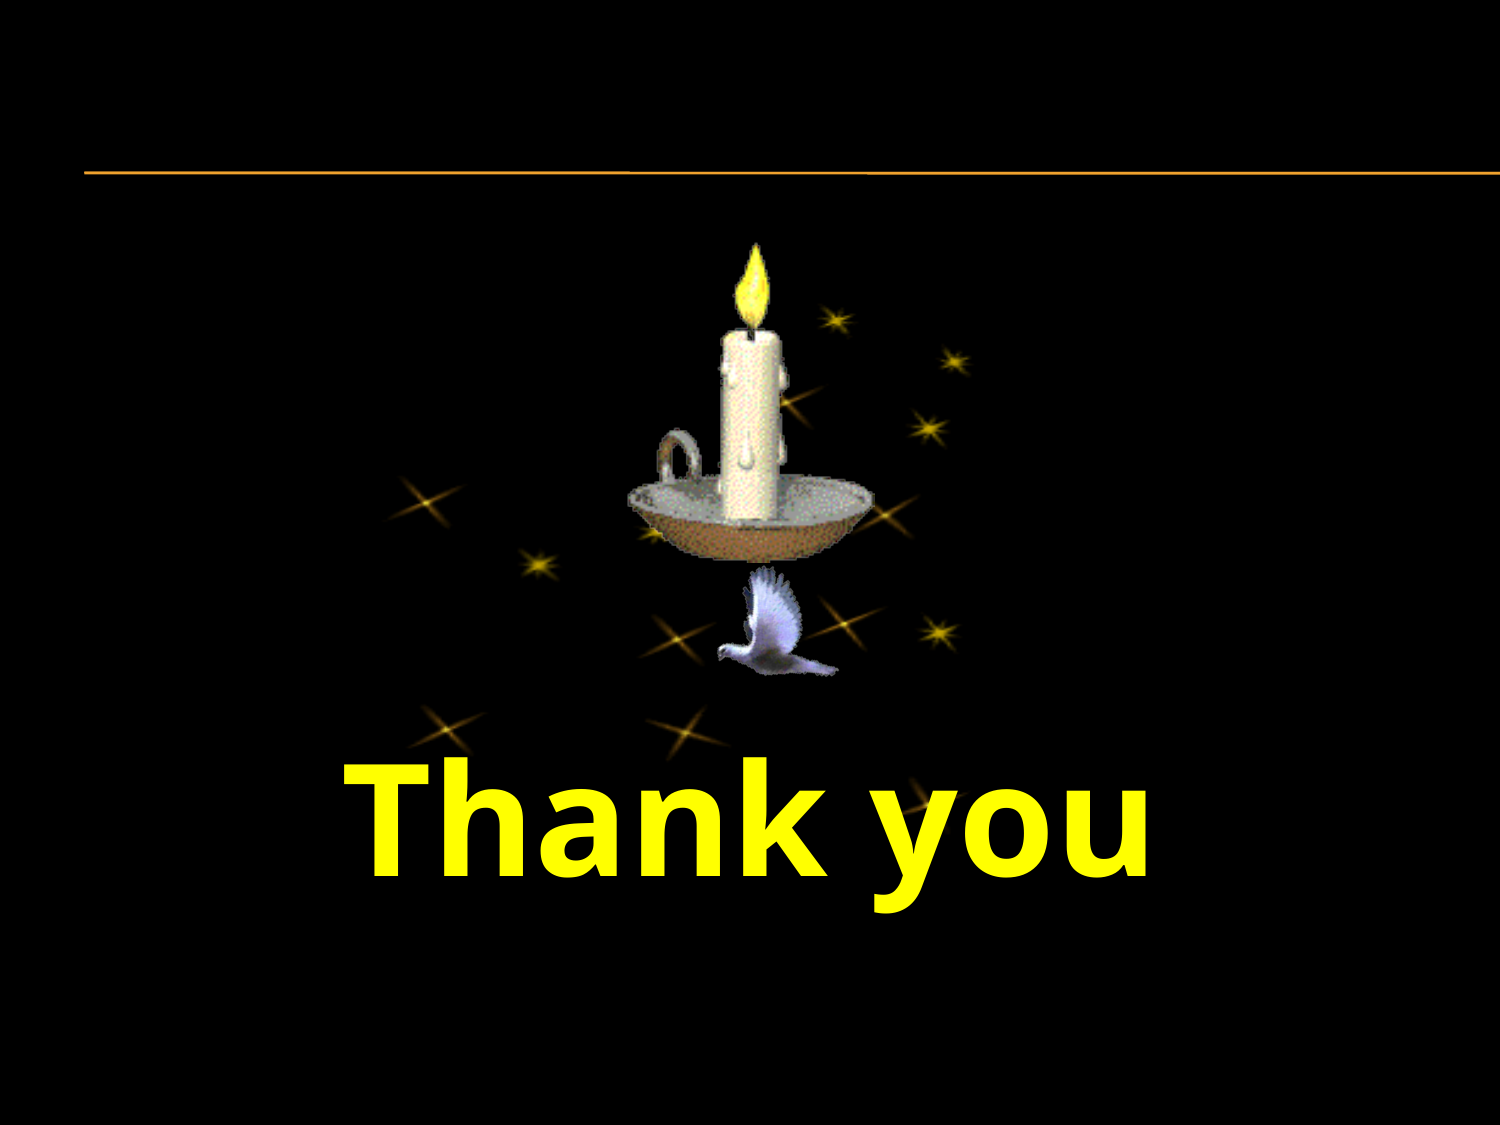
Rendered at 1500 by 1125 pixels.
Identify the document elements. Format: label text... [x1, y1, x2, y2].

picture [299, 222, 1188, 863]
text_box Thank you [149, 712, 1350, 915]
